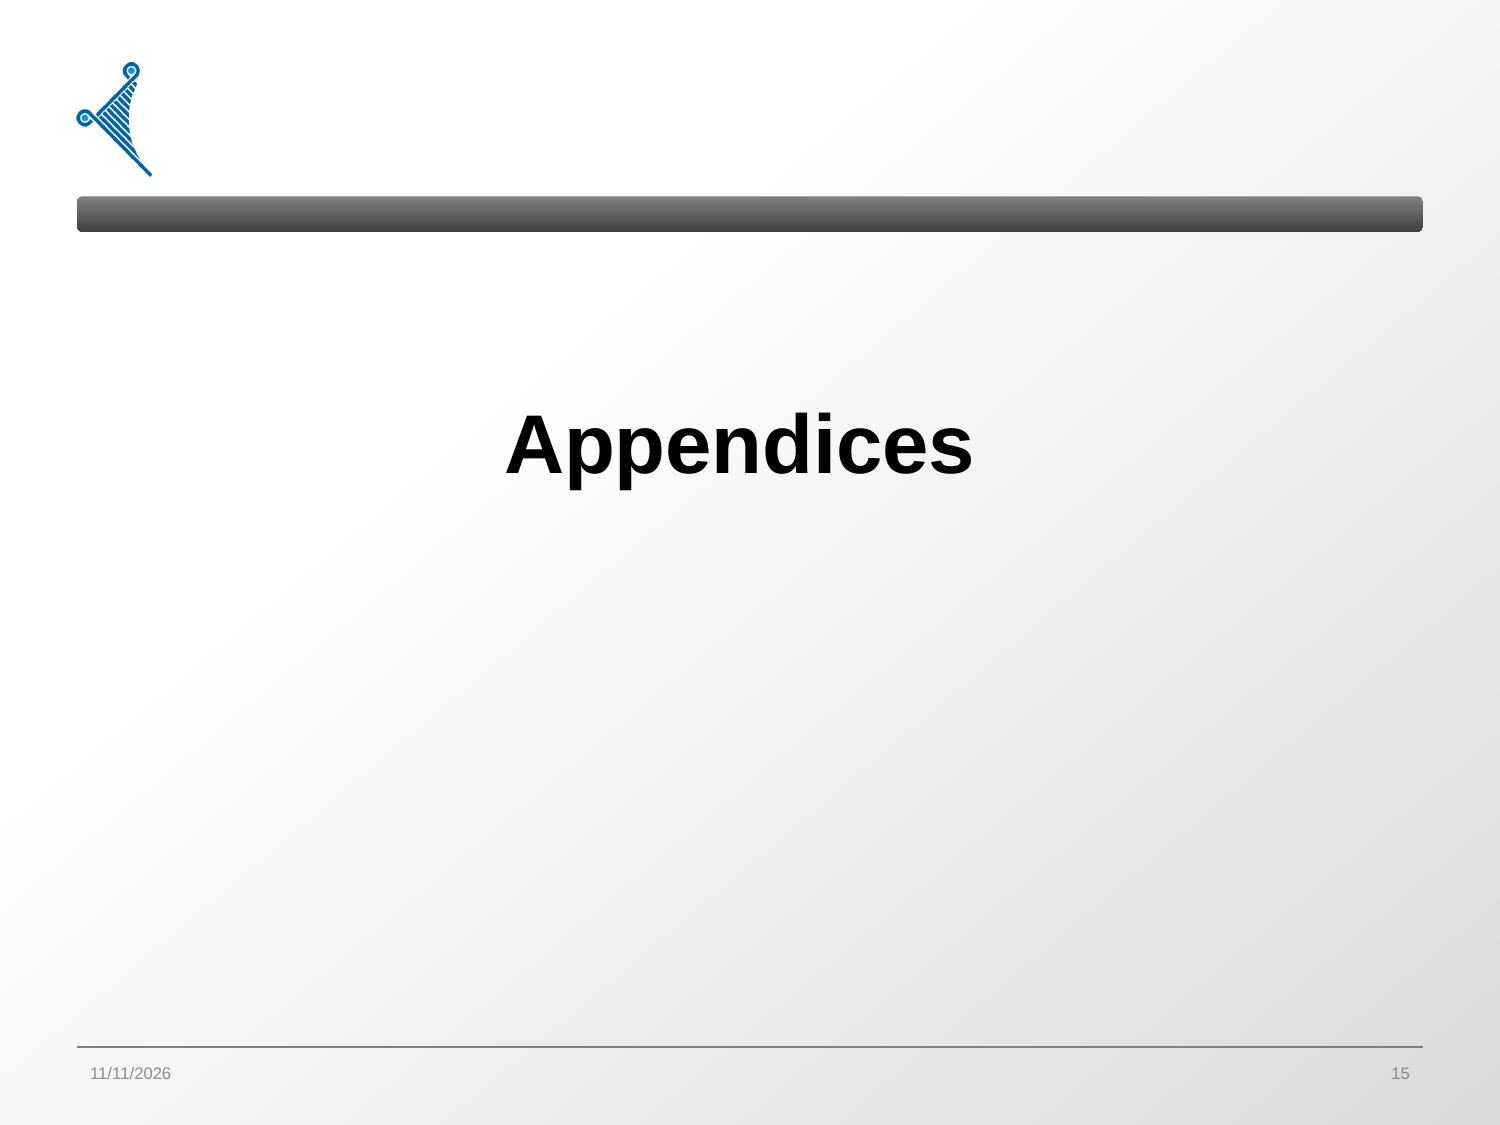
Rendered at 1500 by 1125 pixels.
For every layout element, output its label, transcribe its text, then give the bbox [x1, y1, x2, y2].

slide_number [75, 1042, 425, 1103]
picture [76, 62, 152, 177]
list Appendices [64, 382, 1416, 552]
slide_number 15 [1074, 1042, 1425, 1103]
